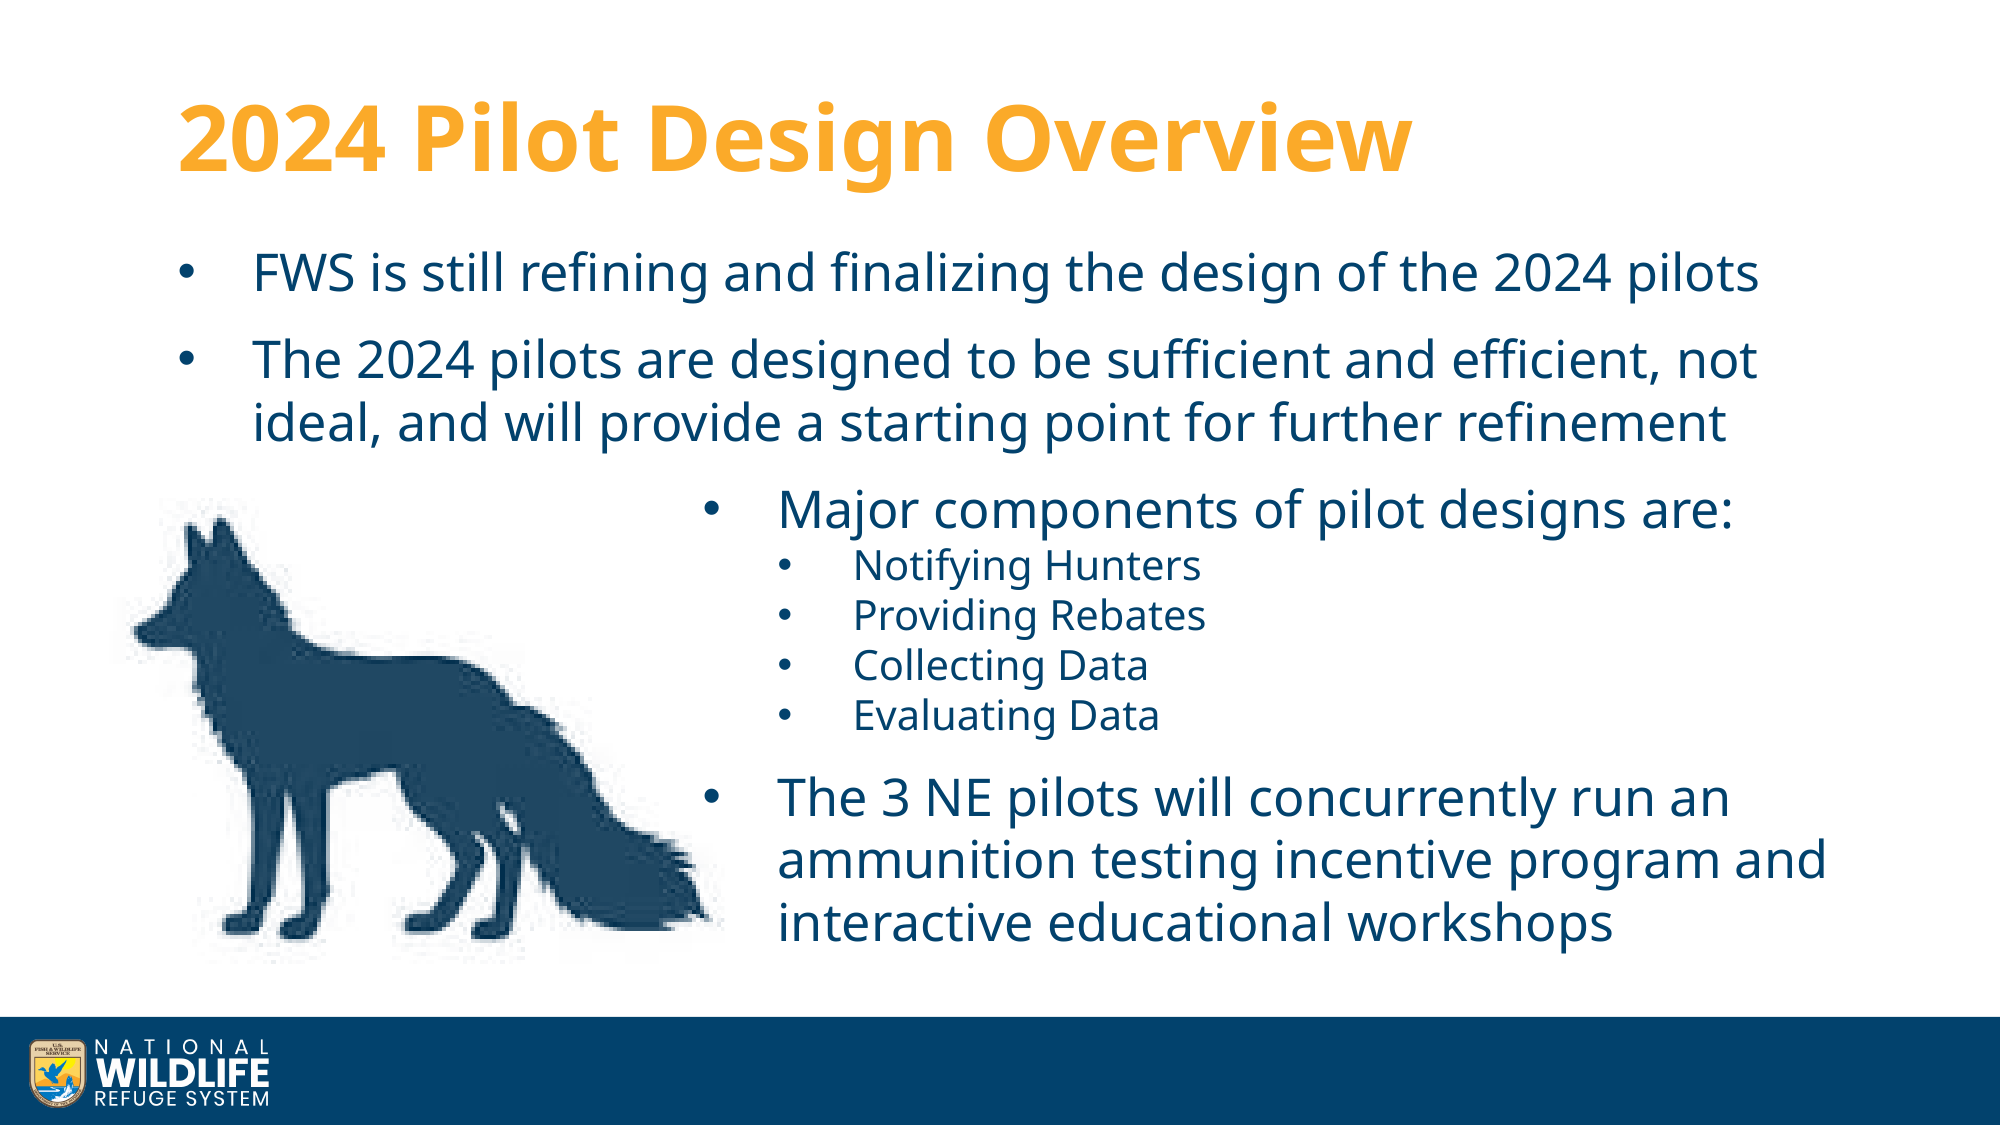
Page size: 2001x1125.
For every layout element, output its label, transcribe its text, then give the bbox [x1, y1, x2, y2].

text_box FWS is still refining and finalizing the design of the 2024 pilots The 2024 pilots are designed to be sufficient and efficient, not ideal, and will provide a starting point for further refinement Major components of pilot designs are: Notifying Hunters Providing Rebates Collecting Data Evaluating Data The 3 NE pilots will concurrently run an ammunition testing incentive program and interactive educational workshops [162, 231, 1891, 1125]
picture [109, 498, 725, 975]
text_box 2024 Pilot Design Overview [162, 84, 1768, 231]
picture [16, 1030, 162, 1117]
